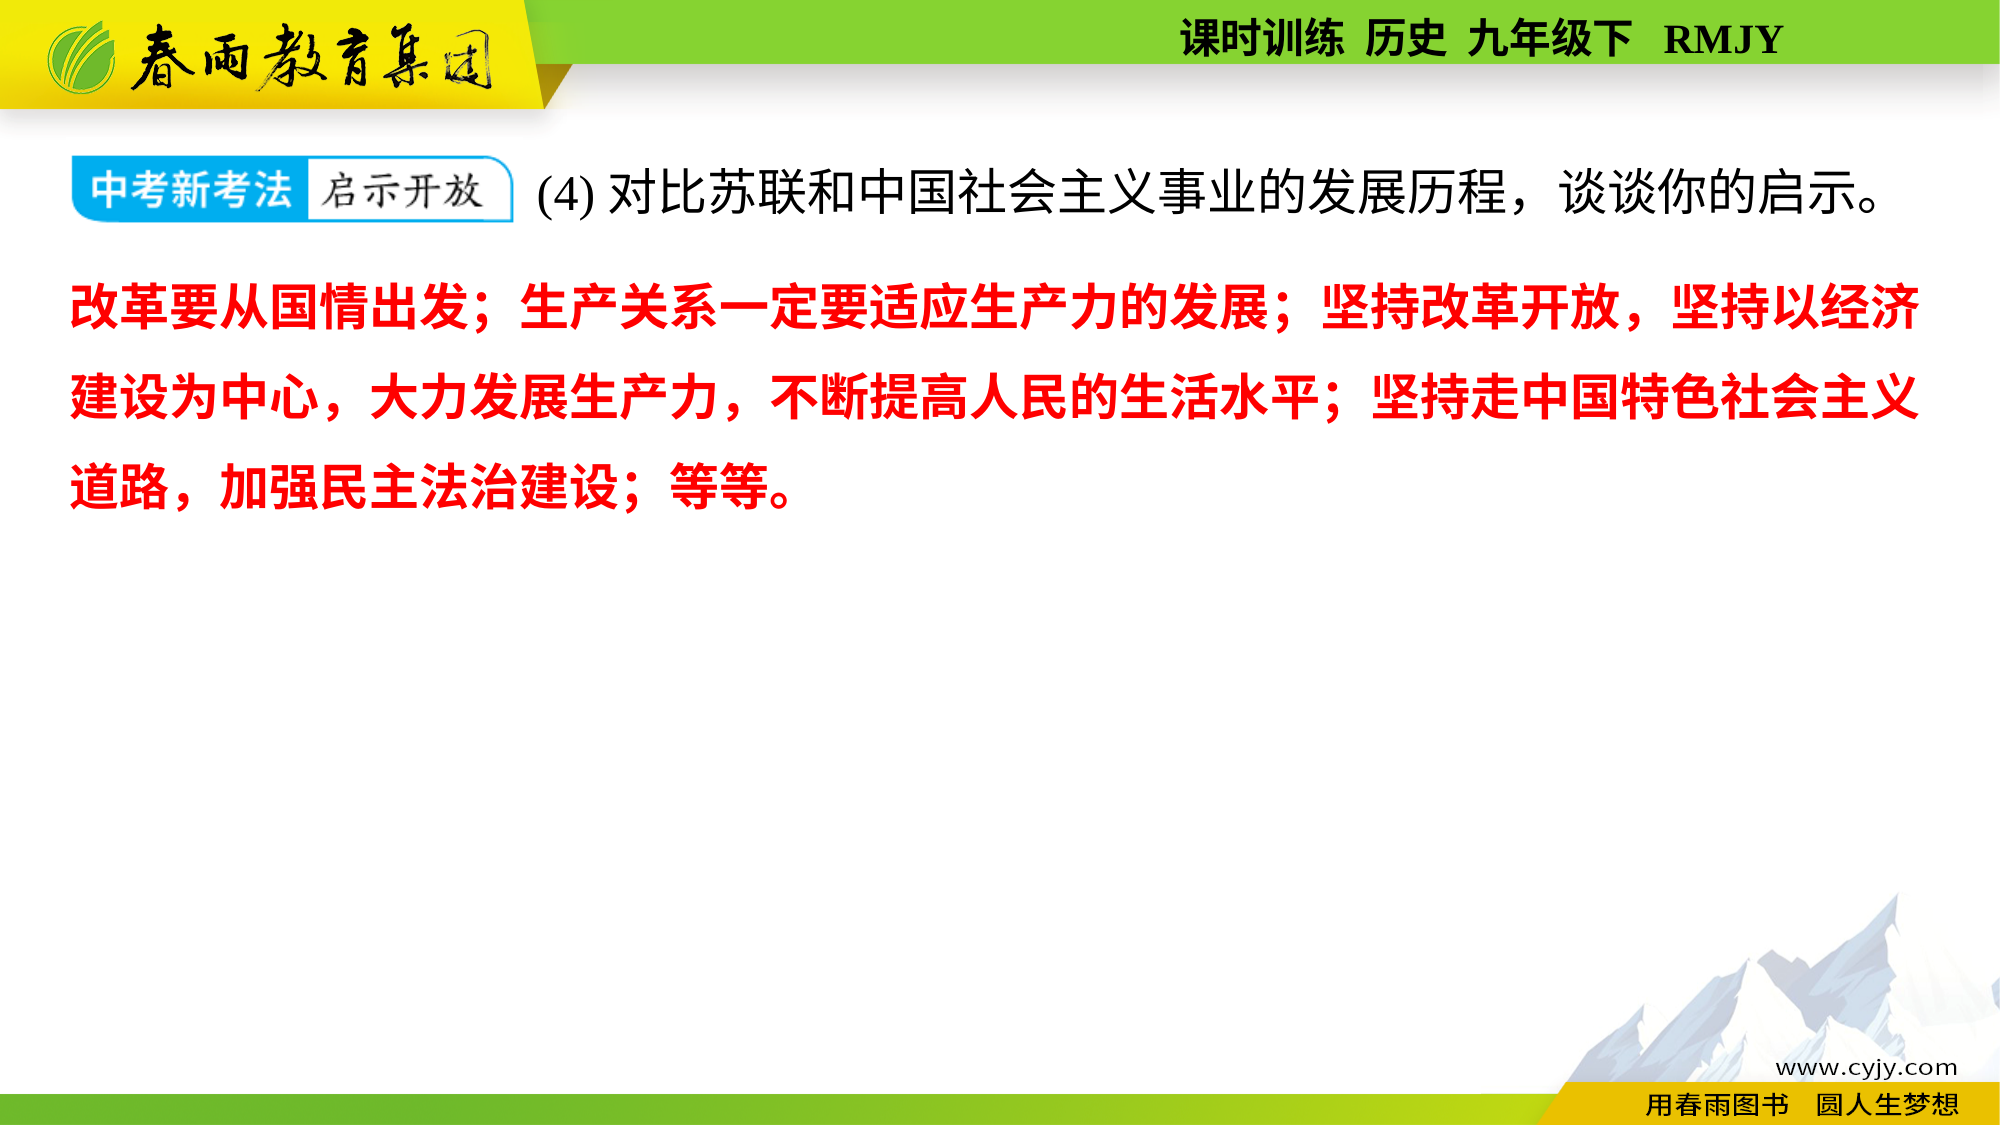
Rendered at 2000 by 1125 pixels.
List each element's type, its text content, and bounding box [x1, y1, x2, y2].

text_box 改革要从国情出发；生产关系一定要适应生产力的发展；坚持改革开放，坚持以经济建设为中心，大力发展生产力，不断提高人民的生活水平；坚持走中国特色社会主义道路，加强民主法治建设；等等。 [54, 237, 1945, 523]
picture [0, 0, 2000, 1125]
list (4)对比苏联和中国社会主义事业的发展历程，谈谈你的启示。 [59, 122, 1944, 229]
